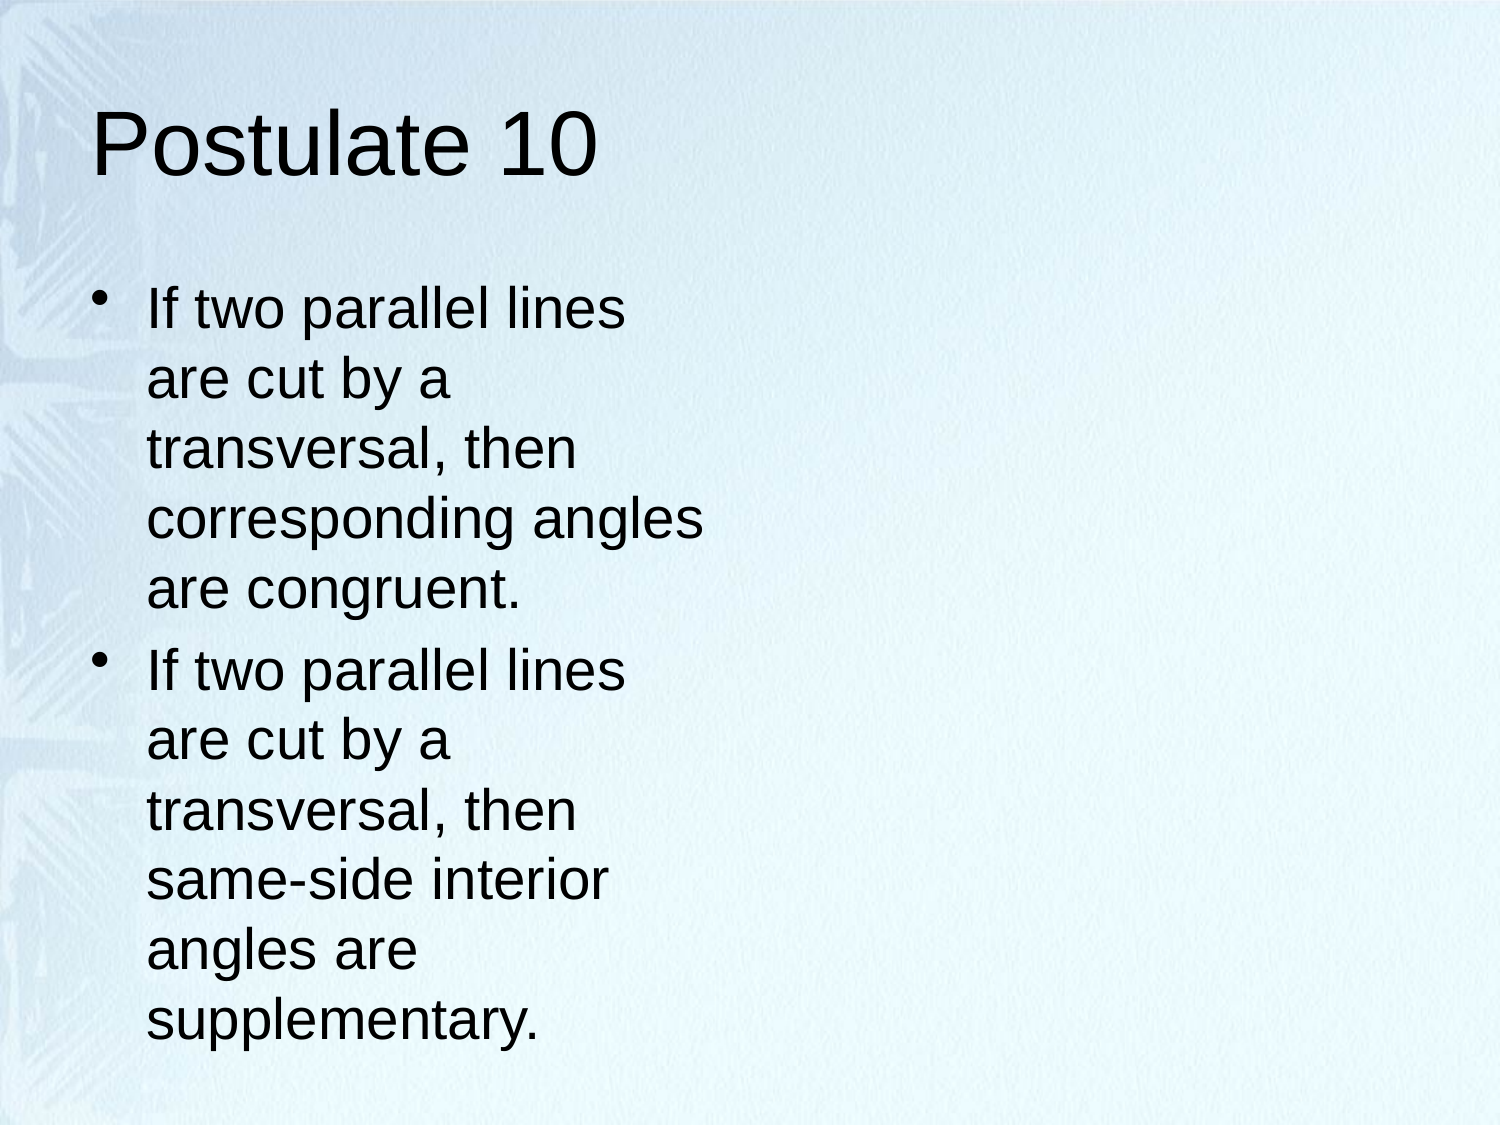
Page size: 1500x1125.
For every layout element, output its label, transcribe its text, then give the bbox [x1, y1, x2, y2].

list If two parallel lines are cut by a transversal, then corresponding angles are congruent. If two parallel lines are cut by a transversal, then same-side interior angles are supplementary. [74, 262, 738, 1006]
title Postulate 10 [74, 44, 1426, 233]
picture [0, 0, 1500, 1125]
